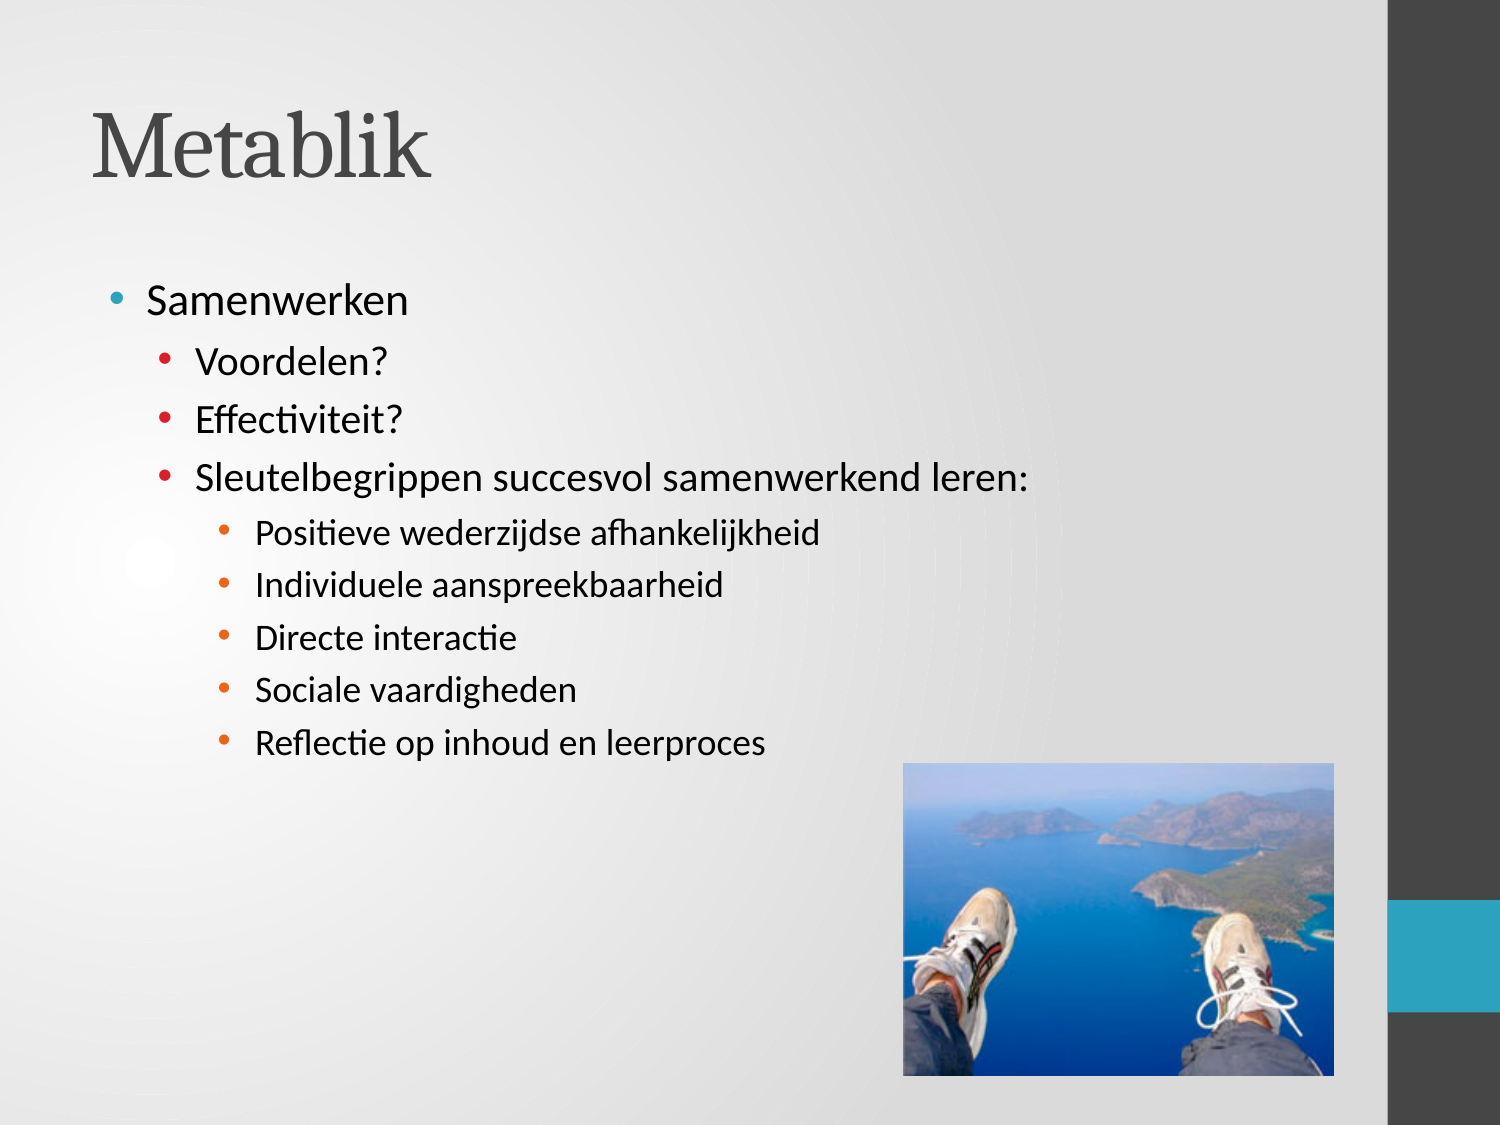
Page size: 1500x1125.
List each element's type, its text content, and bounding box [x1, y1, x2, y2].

title Metablik [75, 45, 1325, 233]
list Samenwerken Voordelen? Effectiviteit? Sleutelbegrippen succesvol samenwerkend leren: Positieve wederzijdse afhankelijkheid Individuele aanspreekbaarheid Directe interactie Sociale vaardigheden Reflectie op inhoud en leerproces [75, 262, 1325, 1050]
picture [1311, 929, 1334, 941]
picture [902, 762, 1334, 1077]
